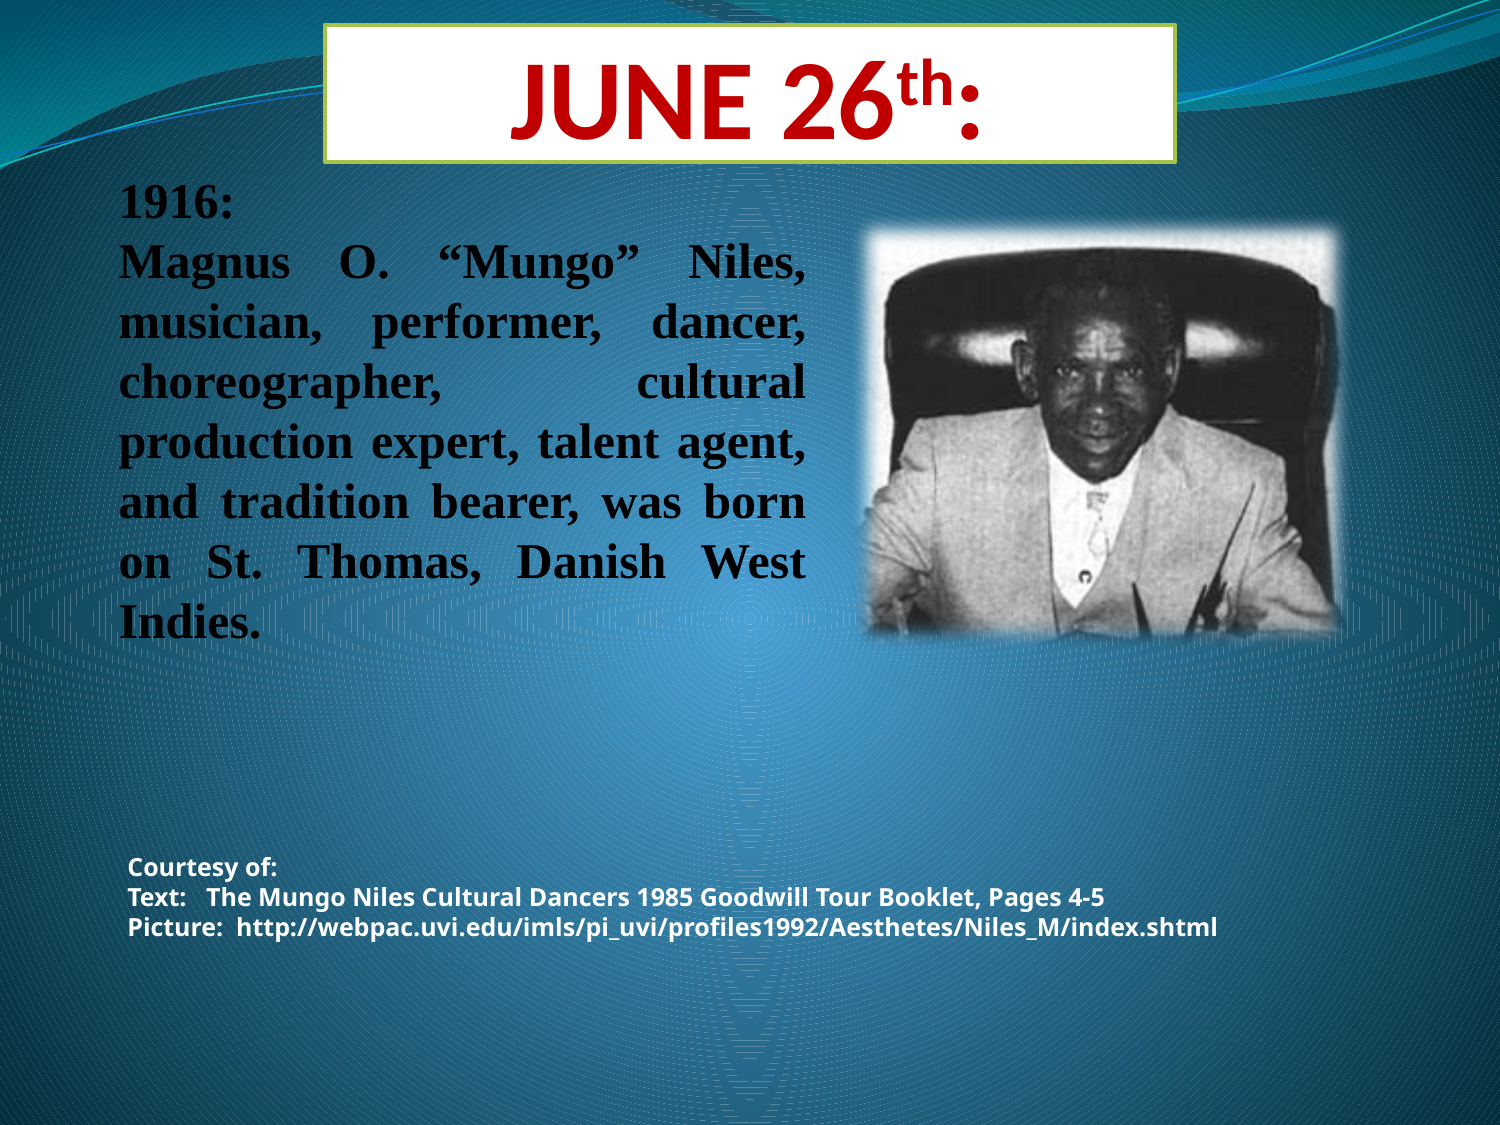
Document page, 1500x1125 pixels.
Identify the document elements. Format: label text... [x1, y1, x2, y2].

text_box 1916: Magnus O. “Mungo” Niles, musician, performer, dancer, choreographer, cultural production expert, talent agent, and tradition bearer, was born on St. Thomas, Danish West Indies. [112, 162, 813, 800]
text_box Courtesy of: Text: The Mungo Niles Cultural Dancers 1985 Goodwill Tour Booklet, Pages 4-5 Picture: http://webpac.uvi.edu/imls/pi_uvi/profiles1992/Aesthetes/Niles_M/index.shtml [112, 843, 1388, 949]
picture [849, 212, 1353, 651]
title JUNE 26th: [323, 23, 1177, 164]
